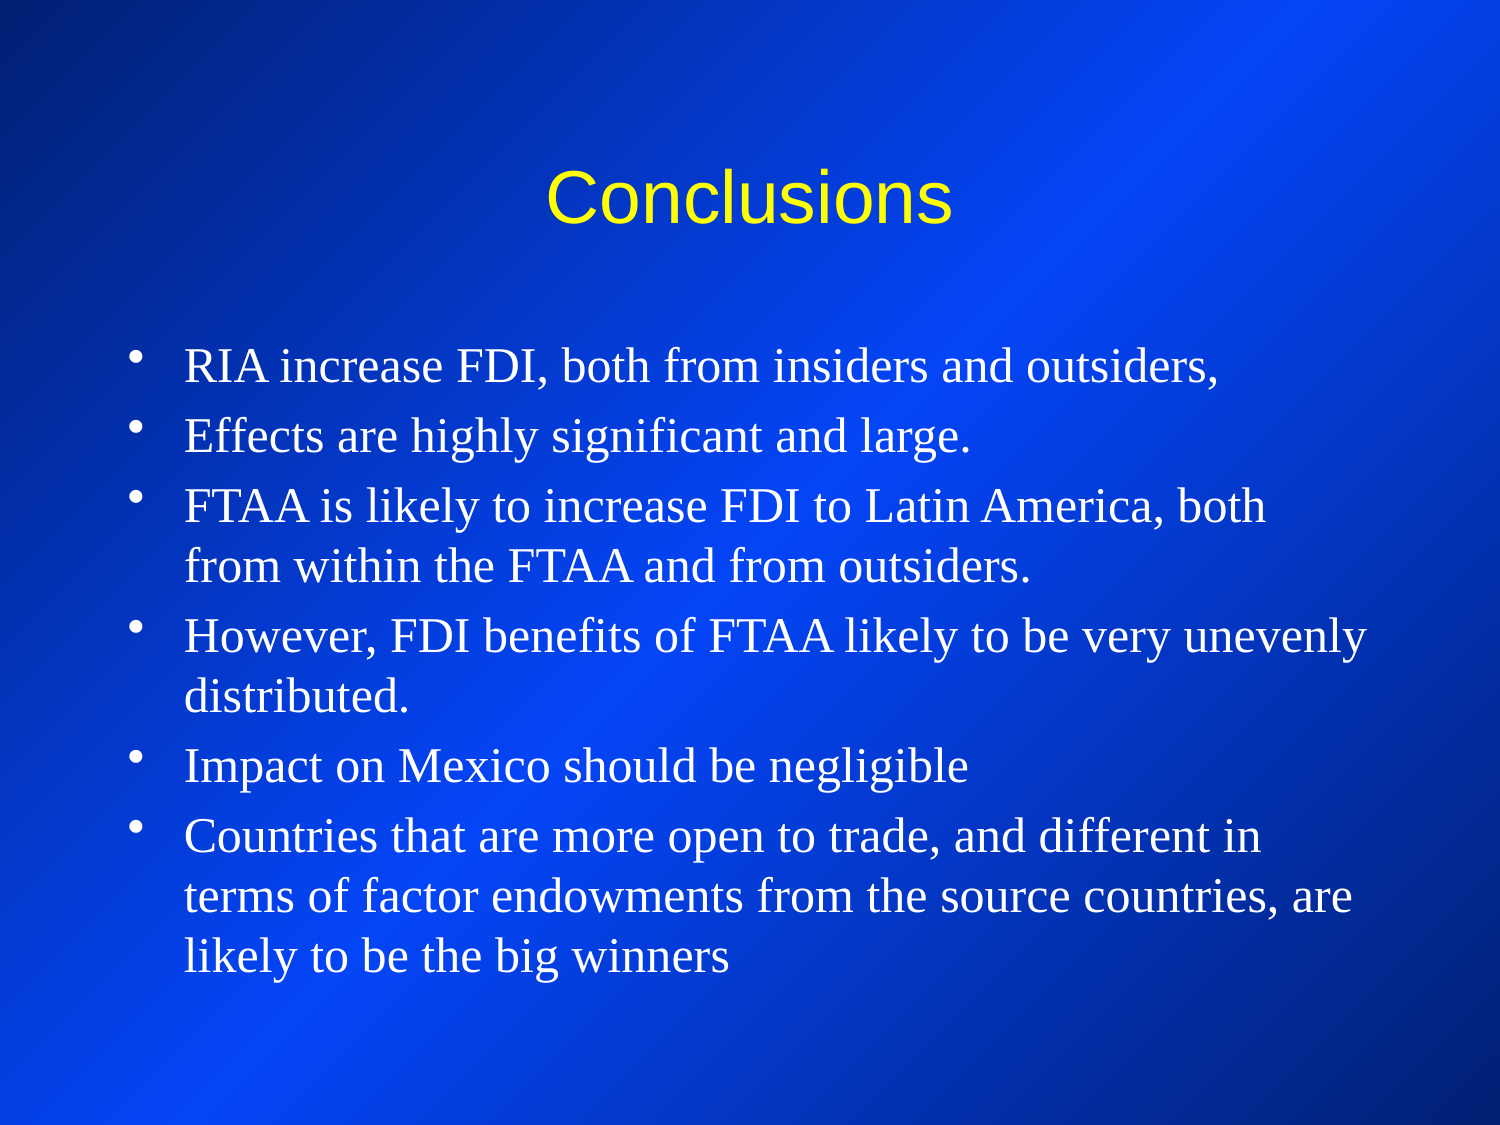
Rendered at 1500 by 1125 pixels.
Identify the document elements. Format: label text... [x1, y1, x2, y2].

list RIA increase FDI, both from insiders and outsiders, Effects are highly significant and large. FTAA is likely to increase FDI to Latin America, both from within the FTAA and from outsiders. However, FDI benefits of FTAA likely to be very unevenly distributed. Impact on Mexico should be negligible Countries that are more open to trade, and different in terms of factor endowments from the source countries, are likely to be the big winners [112, 324, 1388, 1001]
title Conclusions [112, 99, 1388, 288]
